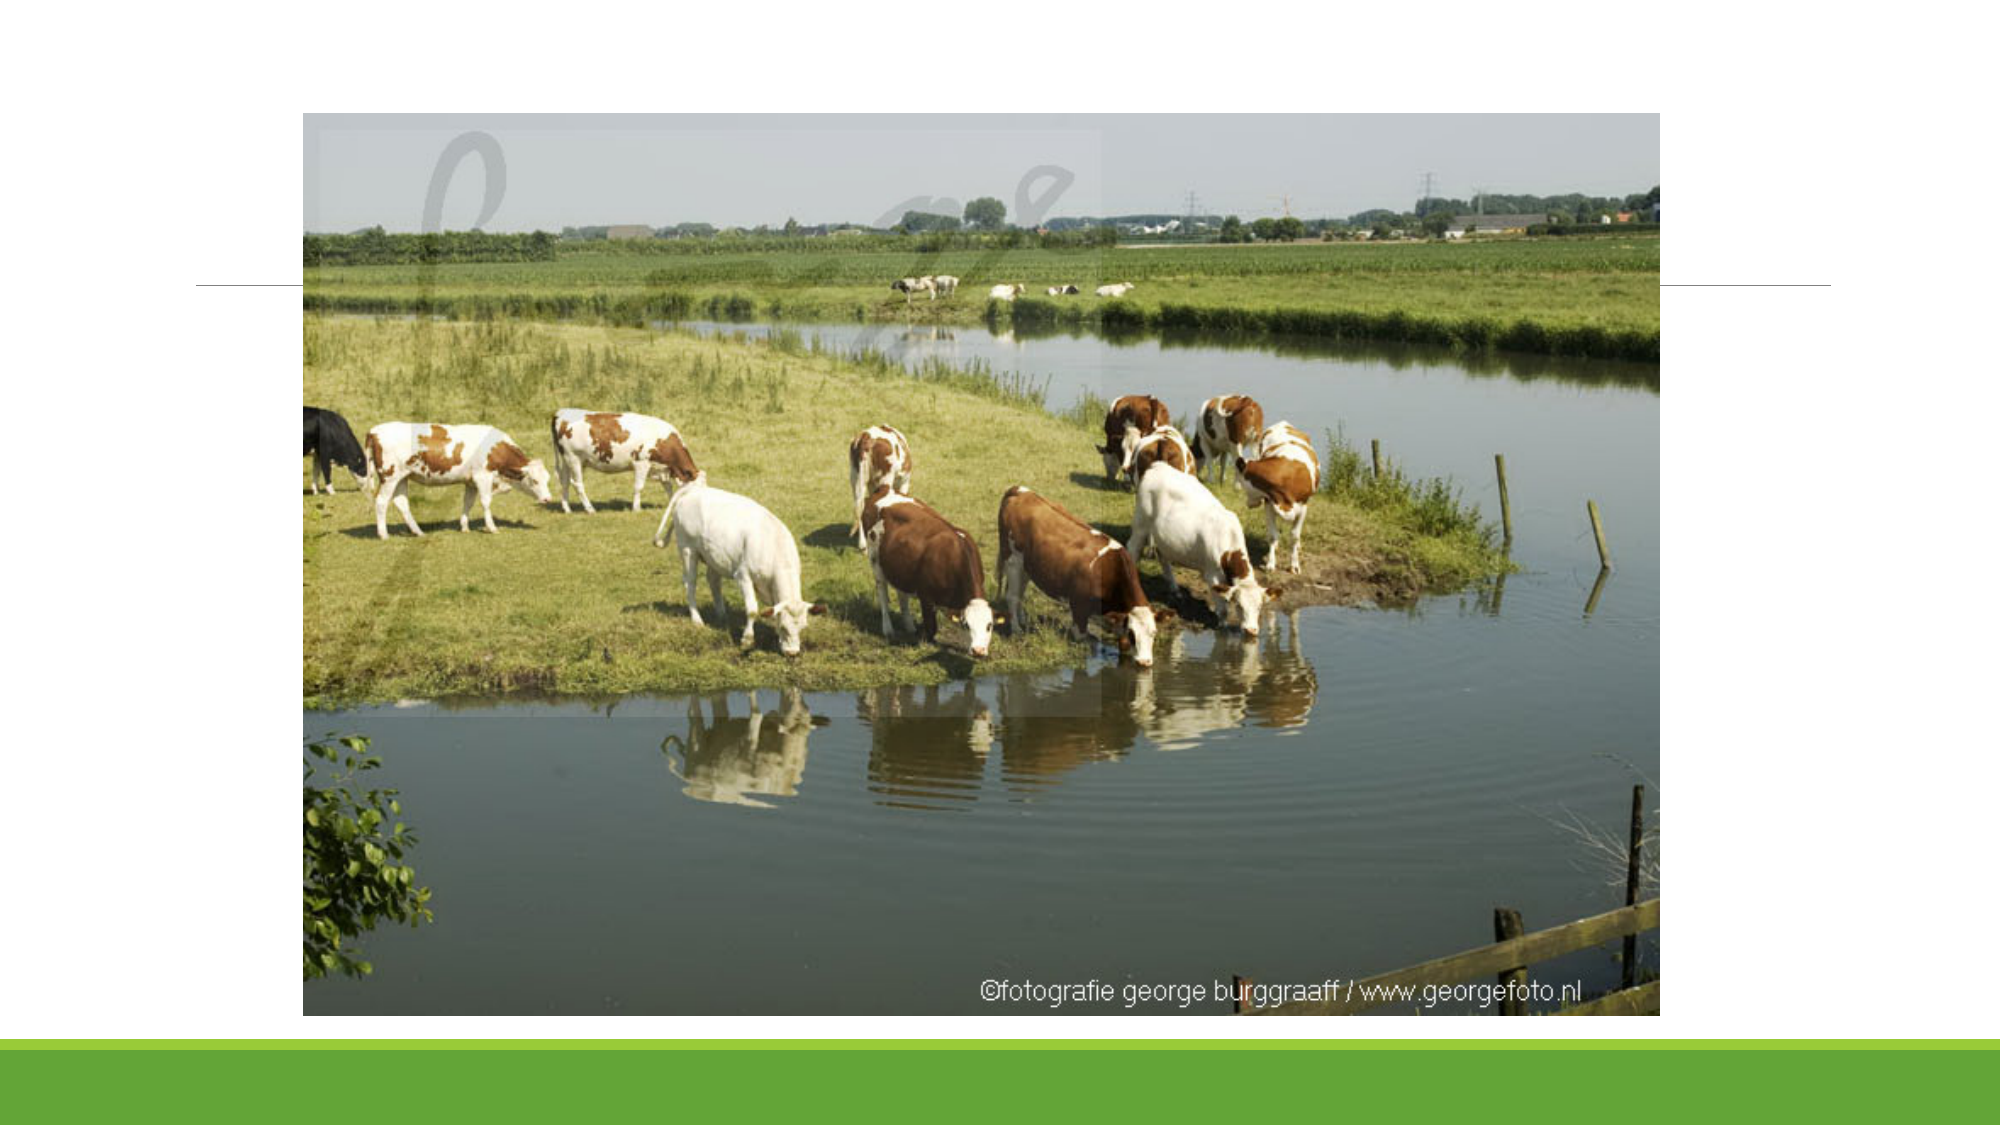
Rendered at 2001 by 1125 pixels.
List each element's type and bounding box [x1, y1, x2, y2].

picture [302, 113, 1661, 1017]
